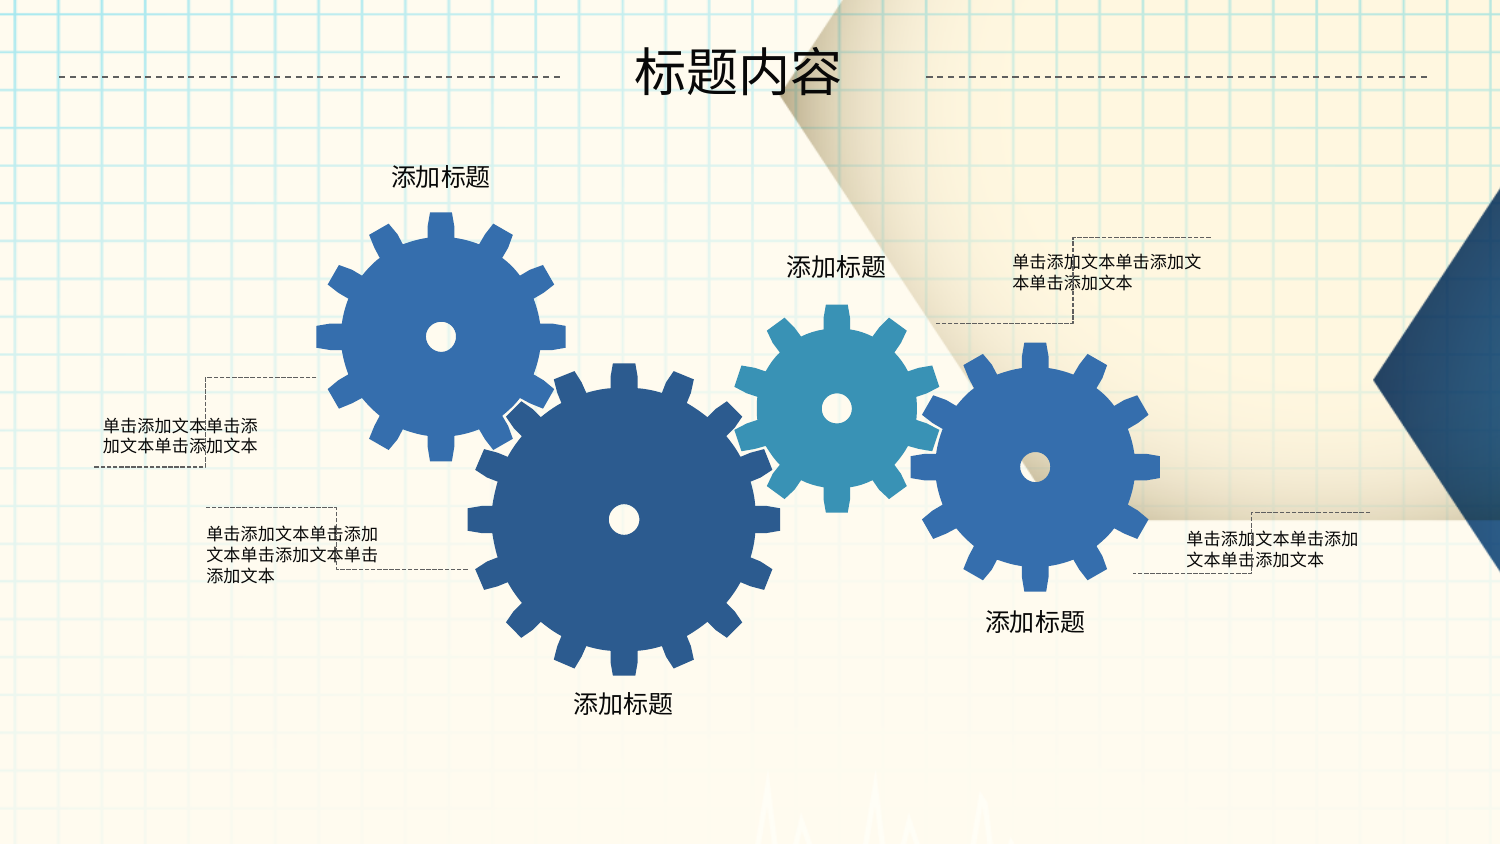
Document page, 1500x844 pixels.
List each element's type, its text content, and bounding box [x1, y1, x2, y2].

picture [0, 0, 1500, 844]
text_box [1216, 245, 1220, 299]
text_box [1132, 512, 1371, 574]
text_box [908, 340, 1162, 594]
text_box 标题内容 [608, 32, 868, 110]
text_box 添加标题 [525, 682, 723, 724]
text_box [94, 377, 317, 468]
text_box [314, 210, 568, 464]
text_box 添加标题 [936, 601, 1135, 643]
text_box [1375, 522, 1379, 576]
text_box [205, 507, 468, 570]
text_box [732, 302, 942, 515]
text_box [468, 361, 783, 678]
text_box 添加标题 [738, 245, 930, 288]
text_box 添加标题 [342, 156, 540, 198]
text_box 单击添加文本单击添加文本单击添加文本单击添加文本 [195, 517, 402, 592]
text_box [935, 237, 1211, 324]
